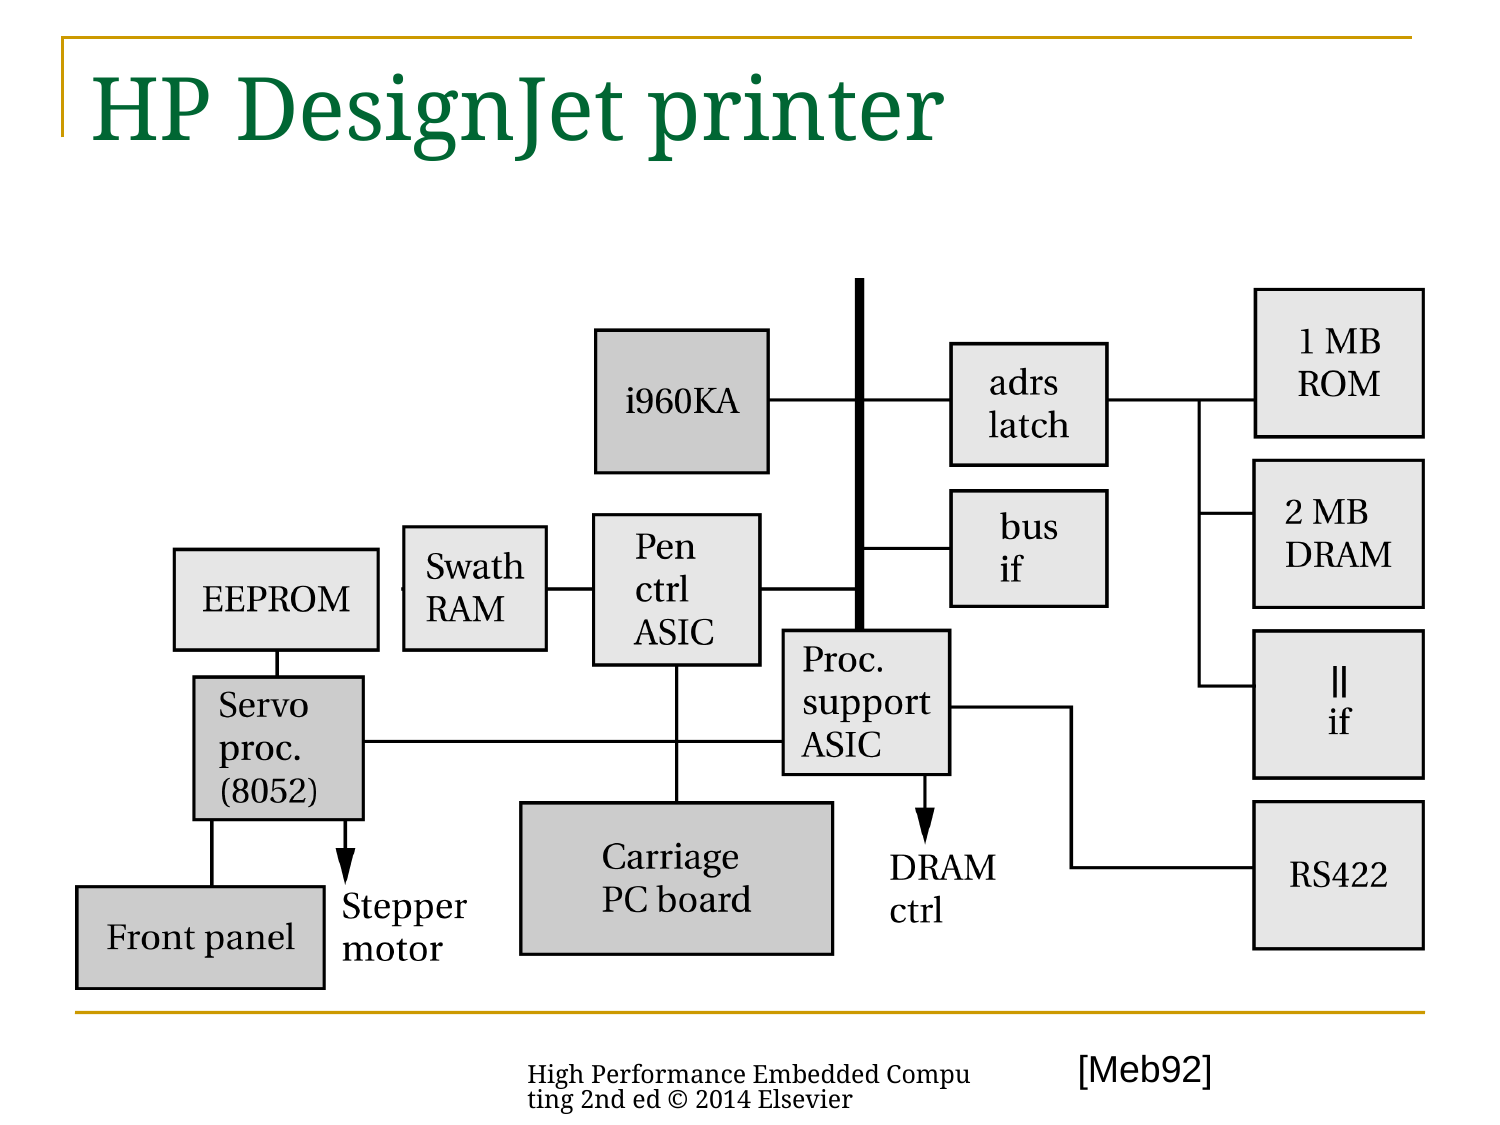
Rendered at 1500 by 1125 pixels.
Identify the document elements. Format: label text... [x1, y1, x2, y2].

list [74, 278, 1426, 990]
title HP DesignJet printer [75, 45, 1425, 233]
footer High Performance Embedded Computing 2nd ed © 2014 Elsevier [512, 1025, 988, 1100]
text_box [Meb92] [1062, 1037, 1228, 1098]
